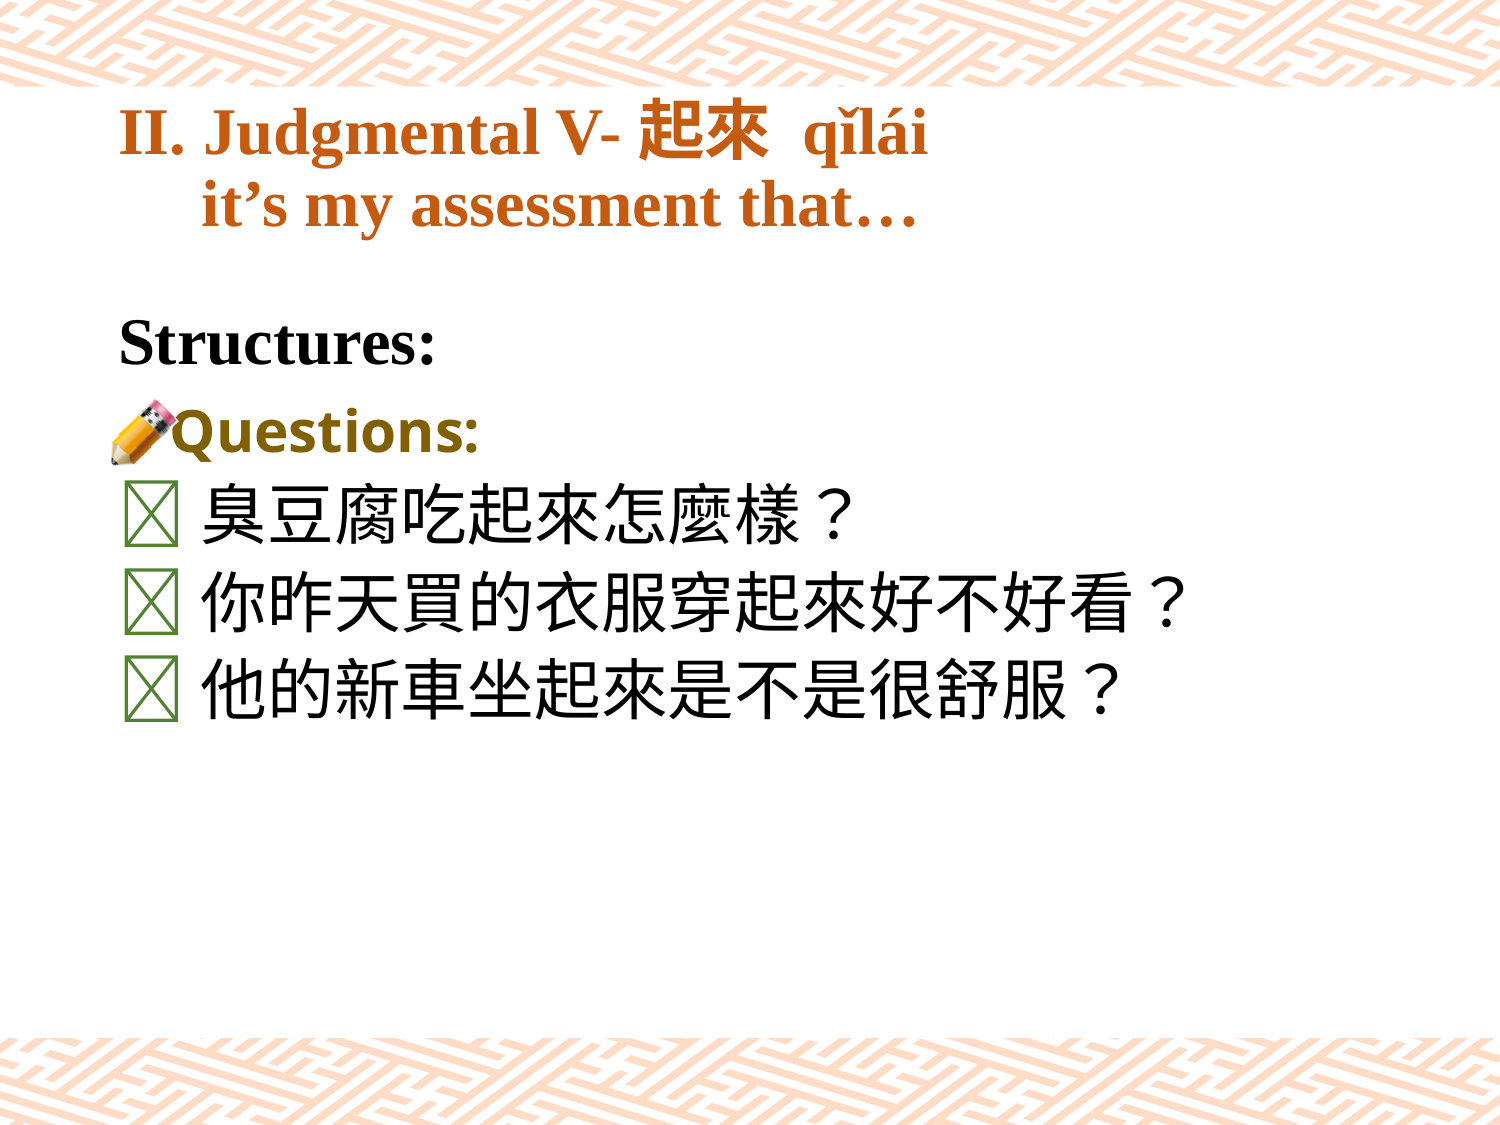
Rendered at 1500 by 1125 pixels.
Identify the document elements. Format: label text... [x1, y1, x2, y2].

list Structures: Questions: 臭豆腐吃起來怎麼樣？ 你昨天買的衣服穿起來好不好看？ 他的新車坐起來是不是很舒服？ [103, 299, 1397, 1014]
picture [0, 0, 1500, 1125]
title II. Judgmental V-起來 qǐlái it’s my assessment that… [103, 59, 1397, 278]
